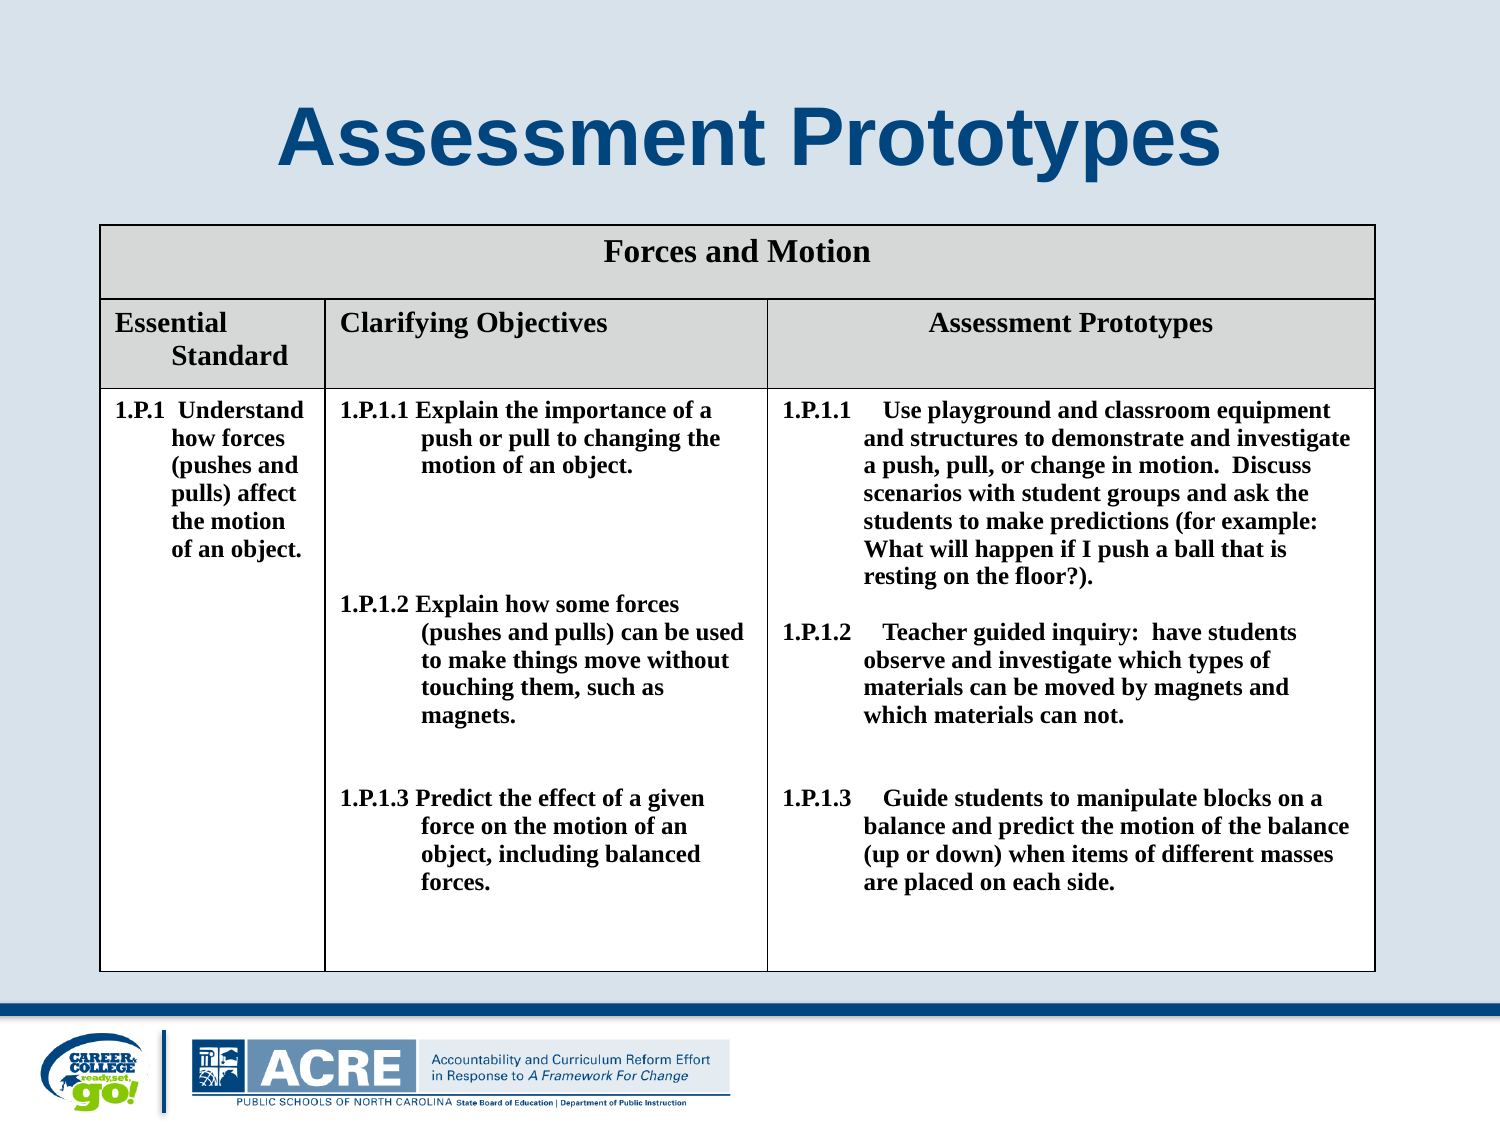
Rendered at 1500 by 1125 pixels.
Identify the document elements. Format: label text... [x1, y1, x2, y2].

table_cell Assessment Prototypes [768, 300, 1374, 388]
picture [37, 1029, 152, 1115]
table_header Forces and Motion [101, 226, 1374, 298]
title Assessment Prototypes [74, 74, 1426, 226]
table_cell Clarifying Objectives [326, 300, 767, 388]
table_cell 1.P.1 Understand how forces (pushes and pulls) affect the motion of an object. [101, 389, 324, 971]
picture [174, 1017, 744, 1125]
table_cell 1.P.1.1 Explain the importance of a push or pull to changing the motion of an object. 1.P.1.2 Explain how some forces (pushes and pulls) can be used to make things move without touching them, such as magnets. 1.P.1.3 Predict the effect of a given force on the motion of an object, including balanced forces. [326, 389, 767, 971]
table_cell 1.P.1.1 Use playground and classroom equipment and structures to demonstrate and investigate a push, pull, or change in motion. Discuss scenarios with student groups and ask the students to make predictions (for example: What will happen if I push a ball that is resting on the floor?). 1.P.1.2 Teacher guided inquiry: have students observe and investigate which types of materials can be moved by magnets and which materials can not. 1.P.1.3 Guide students to manipulate blocks on a balance and predict the motion of the balance (up or down) when items of different masses are placed on each side. [768, 389, 1374, 971]
table_cell Essential Standard [101, 300, 324, 388]
